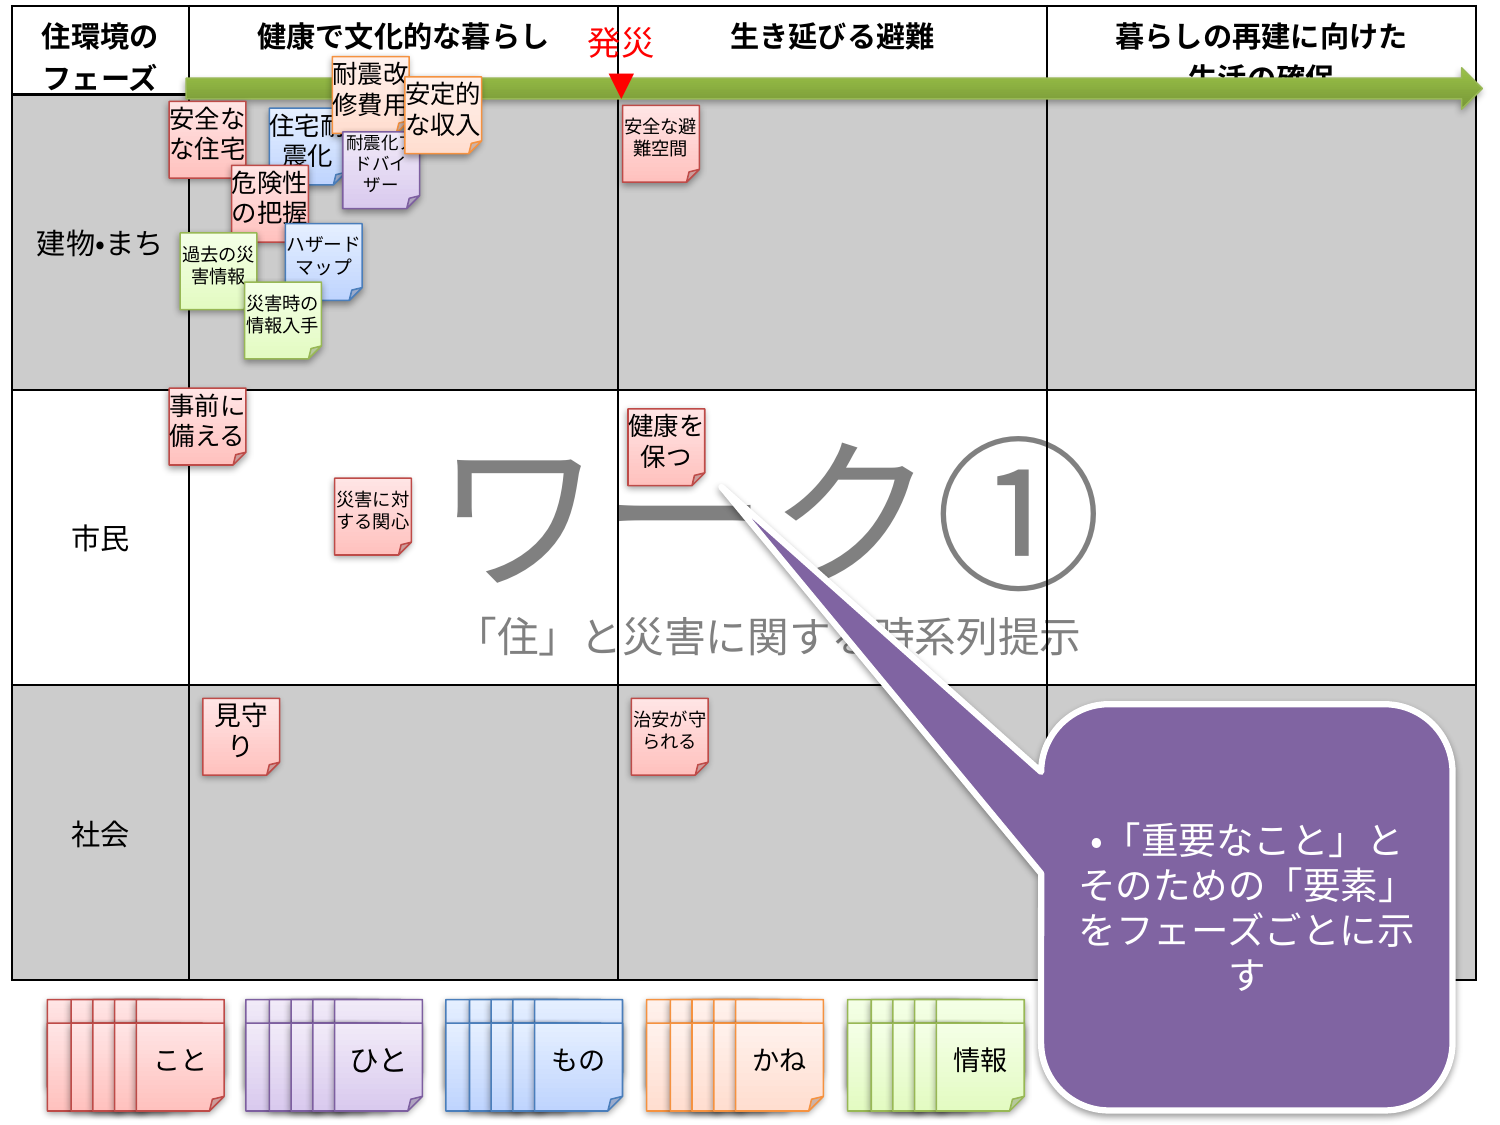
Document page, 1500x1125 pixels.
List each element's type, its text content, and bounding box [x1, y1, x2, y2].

text_box ・「重要なこと」とそのための「要素」をフェーズごとに示す [718, 483, 1456, 1114]
text_box [46, 998, 69, 1022]
text_box 過去の災害情報 [179, 232, 258, 311]
text_box [512, 998, 533, 1019]
text_box [892, 998, 913, 1020]
table_cell [619, 686, 1033, 979]
table_cell 社会 [13, 686, 188, 979]
table_cell [619, 391, 1046, 684]
text_box 危険性の把握 [230, 164, 310, 243]
text_box 事前に備える [168, 387, 247, 466]
table_cell [1048, 106, 1475, 389]
text_box [533, 998, 624, 1022]
text_box [92, 1022, 113, 1112]
text_box 耐震改修費用 [331, 55, 410, 135]
text_box [490, 998, 511, 1020]
text_box 災害に対する関心 [333, 477, 413, 556]
text_box [645, 1022, 668, 1112]
table_cell 市民 [13, 391, 188, 684]
text_box こと [135, 1022, 225, 1112]
table_cell [953, 686, 1046, 758]
text_box [70, 998, 91, 1020]
text_box [512, 1022, 533, 1112]
text_box [870, 1022, 891, 1112]
text_box 健康を保つ [627, 408, 706, 487]
text_box [870, 998, 891, 1020]
text_box 安全な避難空間 [621, 104, 701, 183]
text_box [46, 1022, 69, 1112]
text_box [290, 998, 311, 1020]
text_box [669, 1022, 690, 1112]
text_box 見守り [202, 697, 281, 776]
text_box [691, 998, 712, 1020]
text_box [846, 1022, 869, 1112]
table_cell [190, 391, 617, 684]
text_box [713, 998, 734, 1019]
text_box [312, 998, 333, 1019]
text_box [245, 998, 268, 1022]
text_box [468, 998, 489, 1020]
text_box [913, 1022, 935, 1112]
text_box 治安が守られる [630, 697, 709, 776]
text_box [935, 998, 1026, 1022]
text_box [669, 998, 690, 1020]
text_box [713, 1022, 734, 1112]
text_box [333, 998, 424, 1022]
text_box [892, 1022, 913, 1112]
table_cell [190, 107, 617, 389]
table_cell [1048, 391, 1475, 684]
text_box 情報 [935, 1022, 1026, 1112]
text_box 安全なな住宅 [168, 100, 247, 179]
table_cell [619, 107, 1046, 389]
text_box [468, 1022, 489, 1112]
text_box [483, 77, 573, 100]
text_box [113, 1022, 134, 1112]
text_box 安定的な収入 [404, 76, 483, 155]
table_cell [190, 686, 617, 979]
slide_number 21 [1435, 1064, 1459, 1103]
text_box もの [533, 1022, 624, 1112]
text_box ひと [333, 1022, 424, 1112]
table_header 暮らしの再建に向けた 生活の確保 [1048, 7, 1475, 78]
text_box [734, 998, 825, 1023]
text_box [312, 1022, 333, 1112]
text_box [135, 998, 225, 1022]
table_cell 建物・まち [13, 96, 188, 389]
text_box [670, 67, 1483, 110]
text_box [268, 998, 289, 1020]
text_box [490, 1022, 511, 1112]
text_box かね [734, 1022, 825, 1112]
text_box [913, 998, 935, 1019]
text_box [245, 1022, 268, 1112]
text_box [70, 1022, 91, 1112]
table_header 生き延びる避難 [619, 7, 1046, 76]
table_header 住環境のフェーズ [13, 7, 188, 93]
text_box [92, 998, 113, 1020]
text_box ハザードマップ [284, 222, 363, 302]
text_box [290, 1022, 311, 1112]
text_box [645, 998, 668, 1022]
text_box 住宅耐震化 [268, 107, 337, 186]
text_box [846, 998, 869, 1022]
text_box [268, 1022, 289, 1112]
text_box 発災 ▼ [573, 14, 670, 110]
text_box [445, 1022, 468, 1112]
text_box [691, 1022, 712, 1112]
text_box [445, 998, 468, 1022]
text_box [113, 998, 134, 1019]
text_box [185, 77, 327, 100]
text_box 災害時の情報入手 [243, 281, 323, 360]
table_cell [1048, 686, 1475, 979]
table_header 健康で文化的な暮らし [190, 7, 617, 76]
text_box 耐震化アドバイザー [341, 131, 421, 210]
